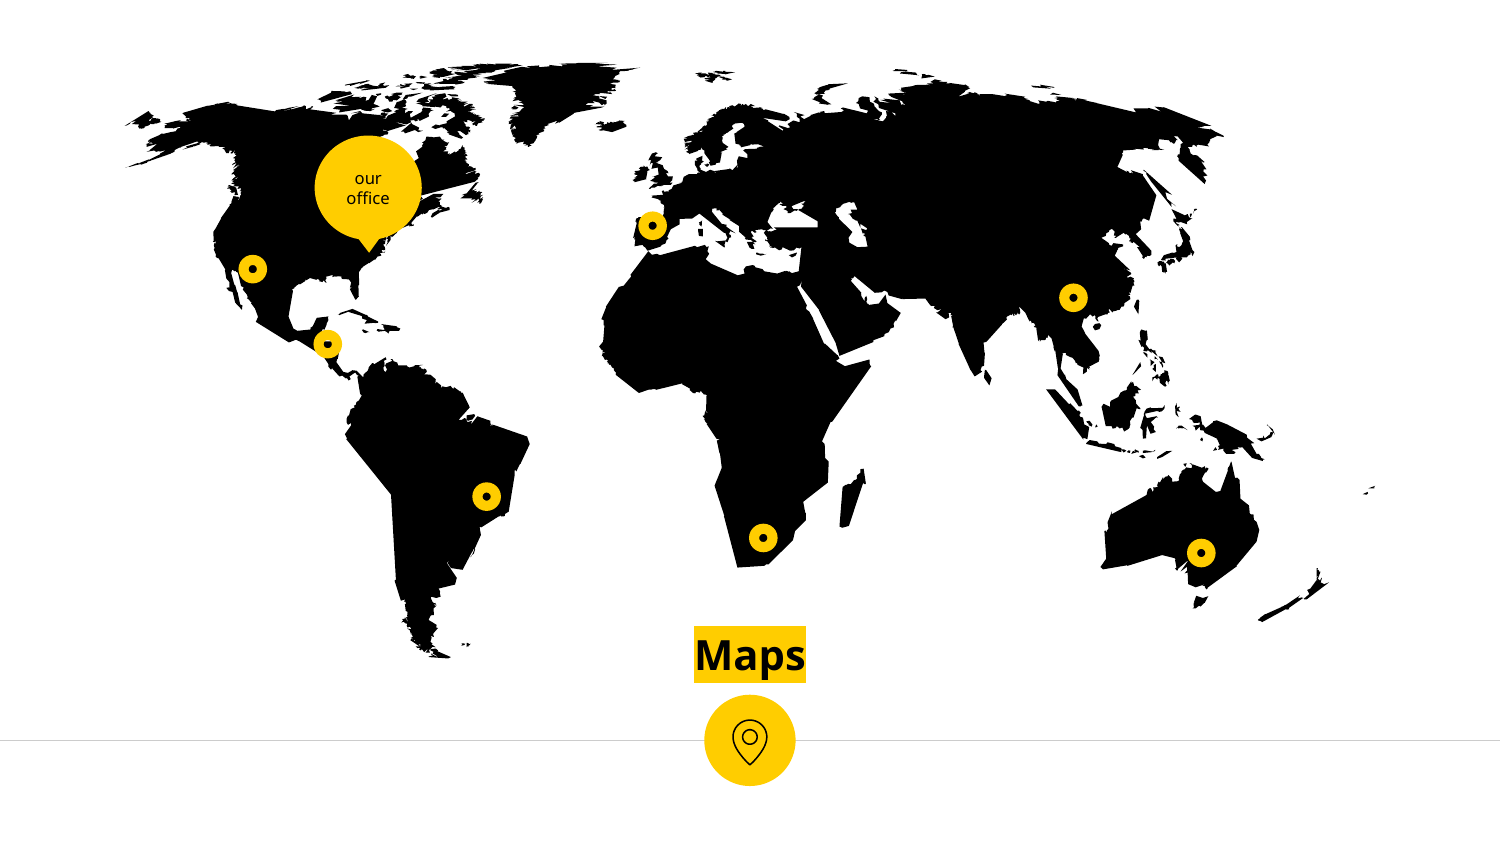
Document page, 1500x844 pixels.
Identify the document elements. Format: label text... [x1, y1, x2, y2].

text_box [415, 62, 641, 147]
title Maps [431, 618, 1069, 690]
text_box [125, 92, 485, 352]
text_box [472, 482, 501, 511]
text_box [1192, 595, 1209, 609]
text_box [892, 69, 920, 76]
text_box [1189, 414, 1265, 462]
text_box our office [314, 135, 422, 253]
text_box [1100, 461, 1260, 590]
text_box [238, 254, 268, 284]
text_box [599, 79, 1224, 568]
text_box [124, 111, 162, 129]
text_box [344, 80, 390, 91]
text_box [1257, 568, 1330, 623]
text_box [317, 90, 382, 113]
text_box [748, 523, 778, 553]
text_box [1059, 283, 1088, 313]
text_box [325, 355, 530, 658]
text_box [313, 329, 343, 359]
text_box [1187, 538, 1216, 568]
text_box [402, 73, 417, 79]
text_box [638, 211, 667, 241]
text_box [694, 70, 736, 83]
text_box [921, 73, 935, 79]
text_box [395, 83, 413, 89]
text_box [1256, 424, 1275, 442]
